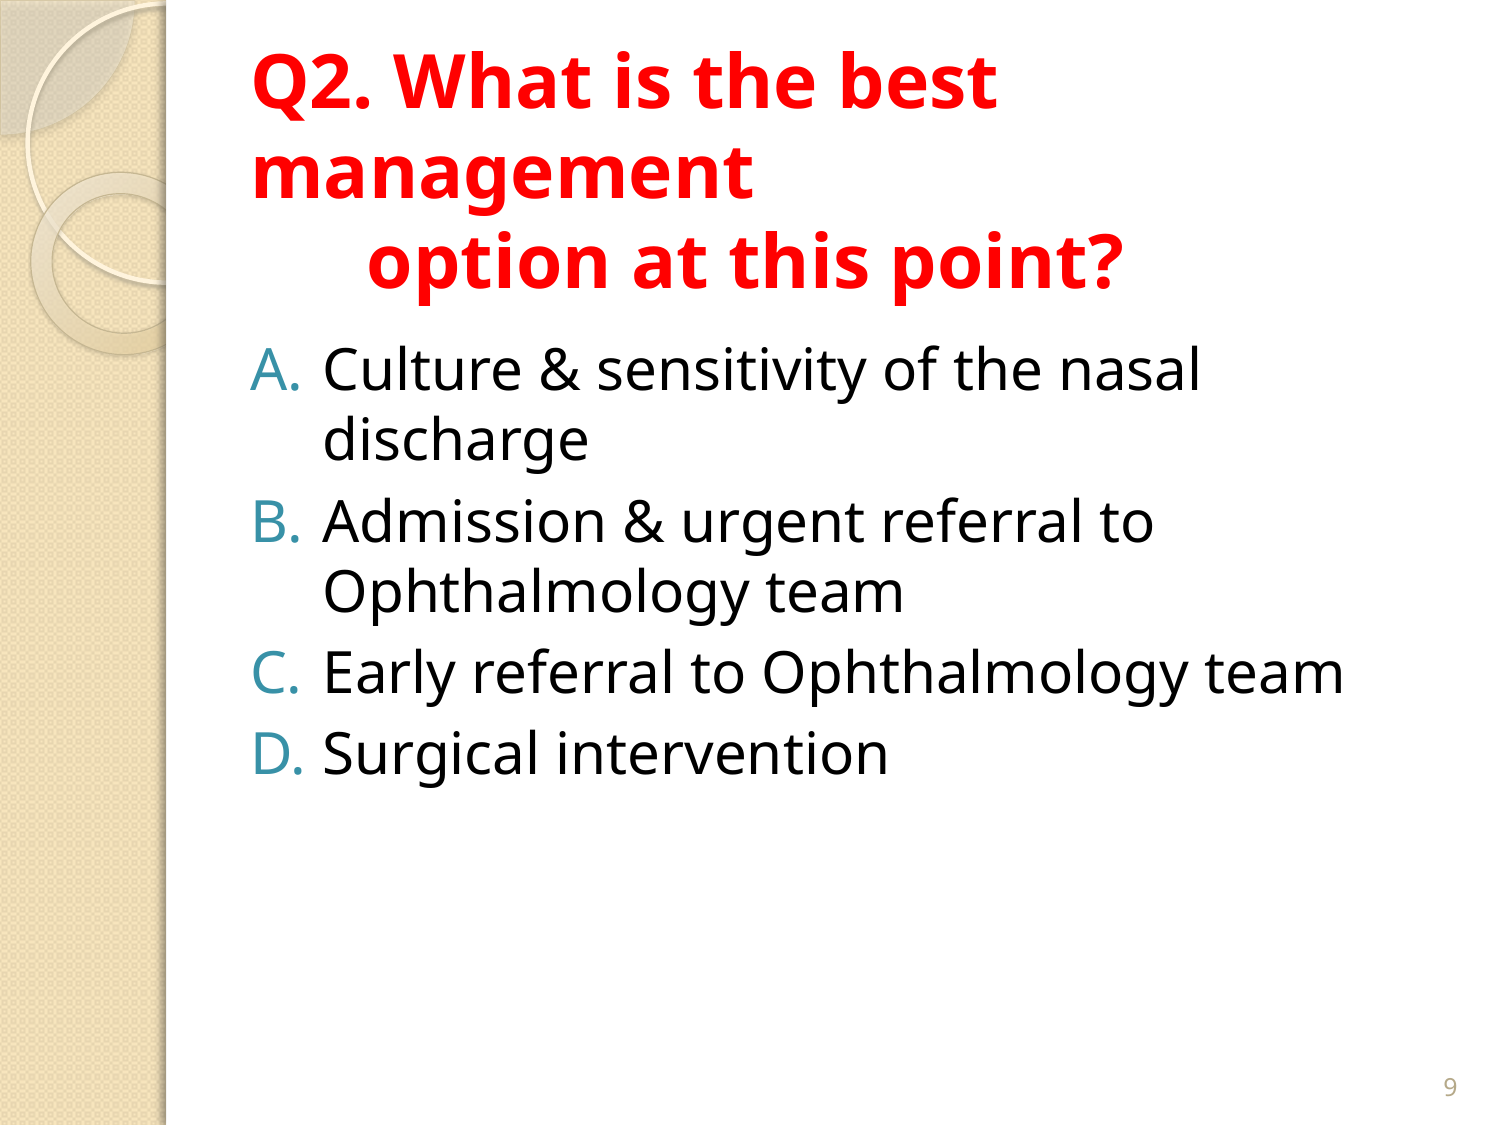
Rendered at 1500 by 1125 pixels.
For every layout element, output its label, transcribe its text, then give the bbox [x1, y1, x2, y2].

list Culture & sensitivity of the nasal discharge Admission & urgent referral to Ophthalmology team Early referral to Ophthalmology team Surgical intervention [235, 324, 1438, 1063]
title Q2. What is the best management option at this point? [235, 75, 1466, 263]
slide_number 9 [1413, 1034, 1488, 1113]
